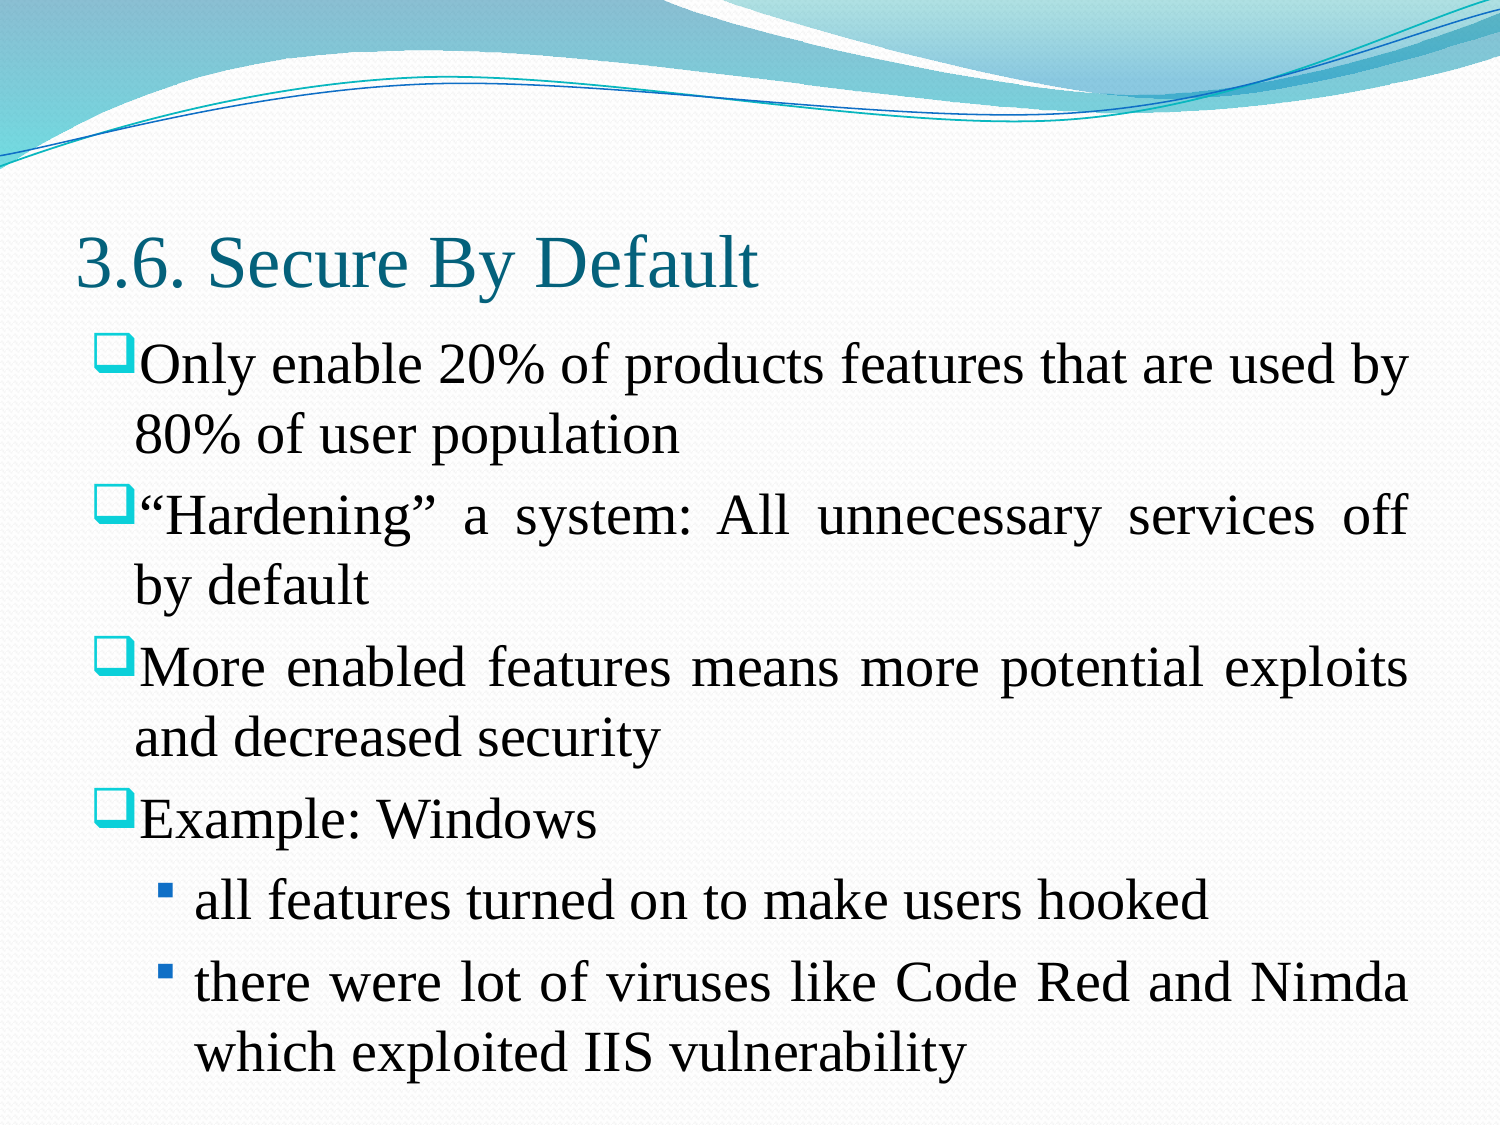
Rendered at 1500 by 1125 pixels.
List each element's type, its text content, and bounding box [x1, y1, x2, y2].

list Only enable 20% of products features that are used by 80% of user population “Hardening” a system: All unnecessary services off by default More enabled features means more potential exploits and decreased security Example: Windows all features turned on to make users hooked there were lot of viruses like Code Red and Nimda which exploited IIS vulnerability [75, 317, 1425, 1038]
title 3.6. Secure By Default [75, 115, 1425, 303]
